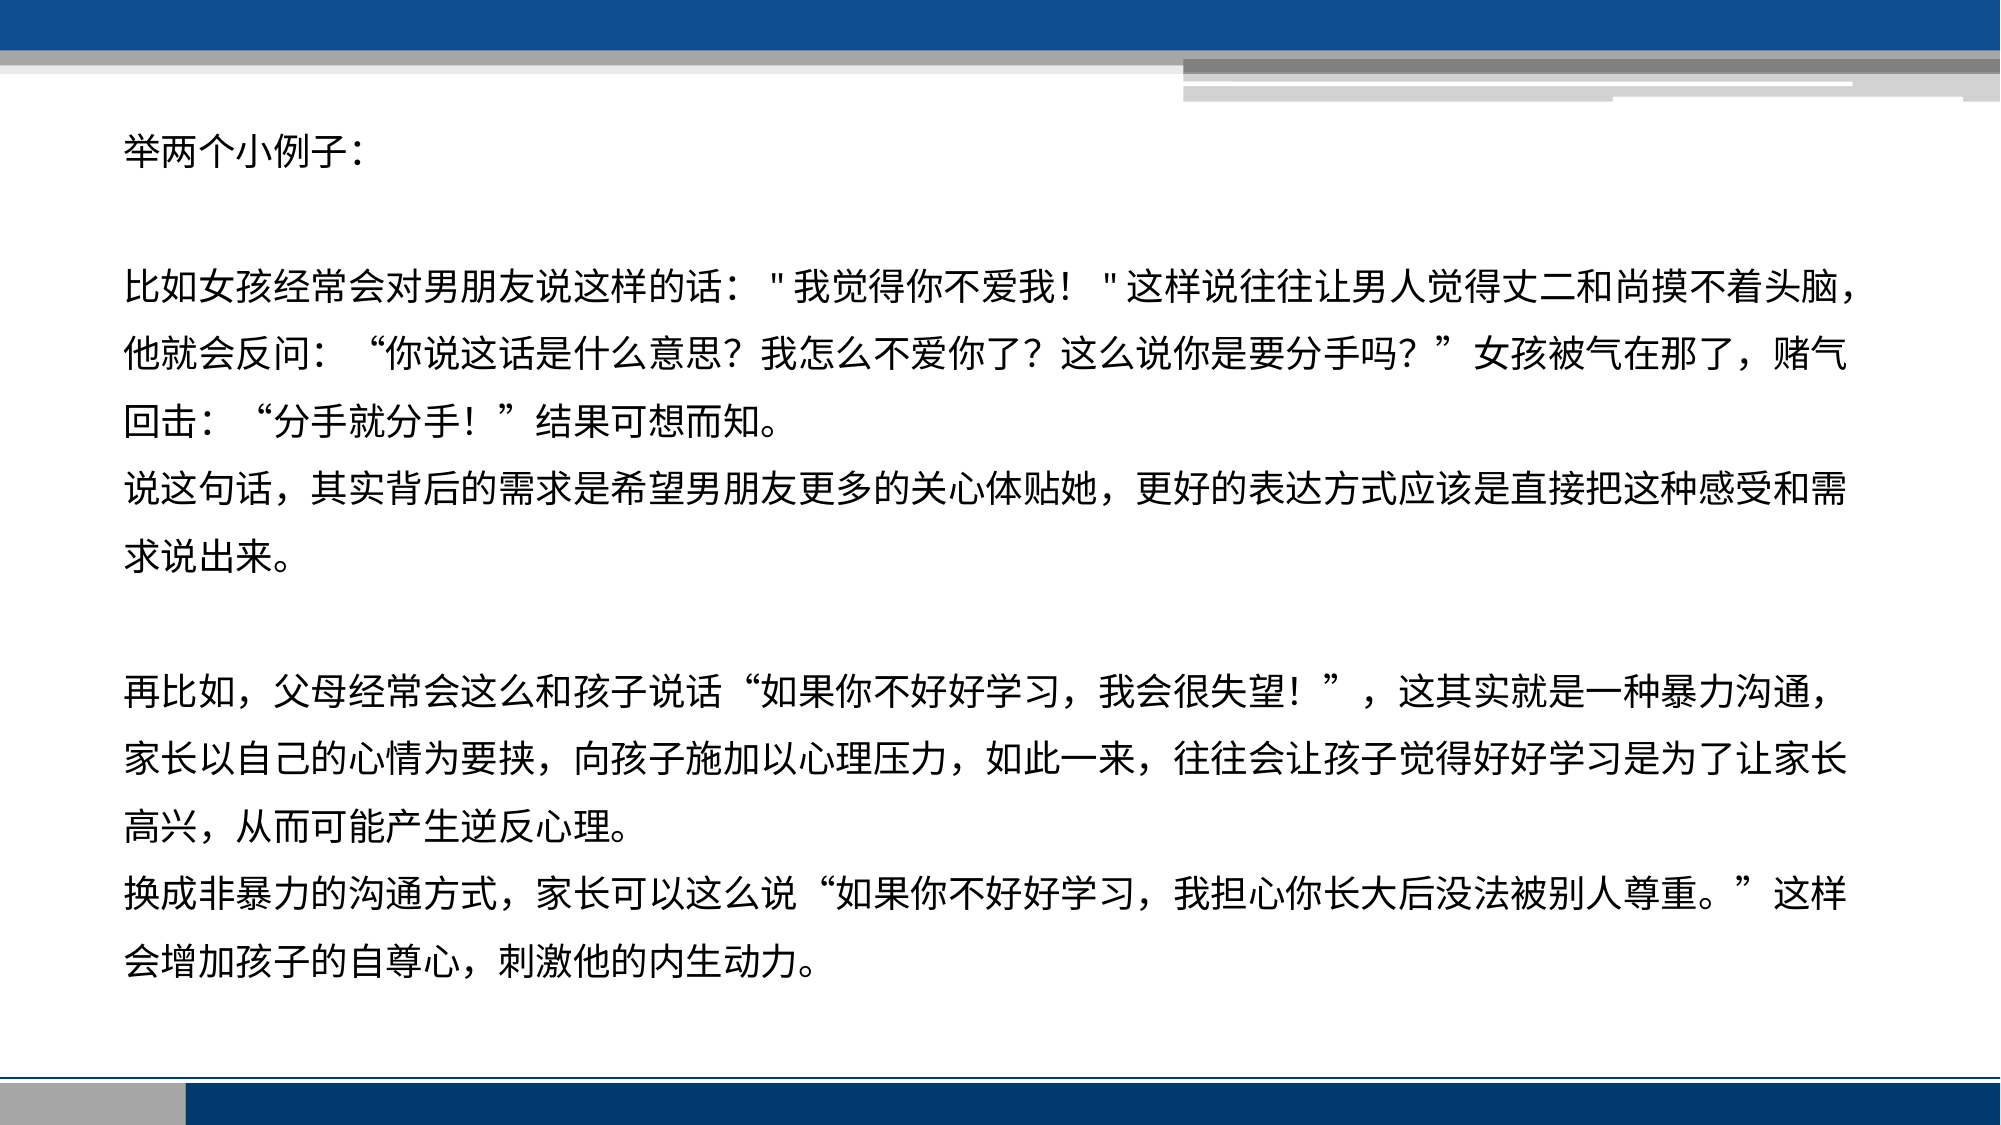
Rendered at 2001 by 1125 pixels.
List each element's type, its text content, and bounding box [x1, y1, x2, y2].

text_box 举两个小例子： 比如女孩经常会对男朋友说这样的话："我觉得你不爱我！"这样说往往让男人觉得丈二和尚摸不着头脑，他就会反问：“你说这话是什么意思？我怎么不爱你了？这么说你是要分手吗？”女孩被气在那了，赌气回击：“分手就分手！”结果可想而知。 说这句话，其实背后的需求是希望男朋友更多的关心体贴她，更好的表达方式应该是直接把这种感受和需求说出来。 再比如，父母经常会这么和孩子说话“如果你不好好学习，我会很失望！”，这其实就是一种暴力沟通，家长以自己的心情为要挟，向孩子施加以心理压力，如此一来，往往会让孩子觉得好好学习是为了让家长高兴，从而可能产生逆反心理。 换成非暴力的沟通方式，家长可以这么说“如果你不好好学习，我担心你长大后没法被别人尊重。”这样会增加孩子的自尊心，刺激他的内生动力。 [108, 98, 1890, 1007]
